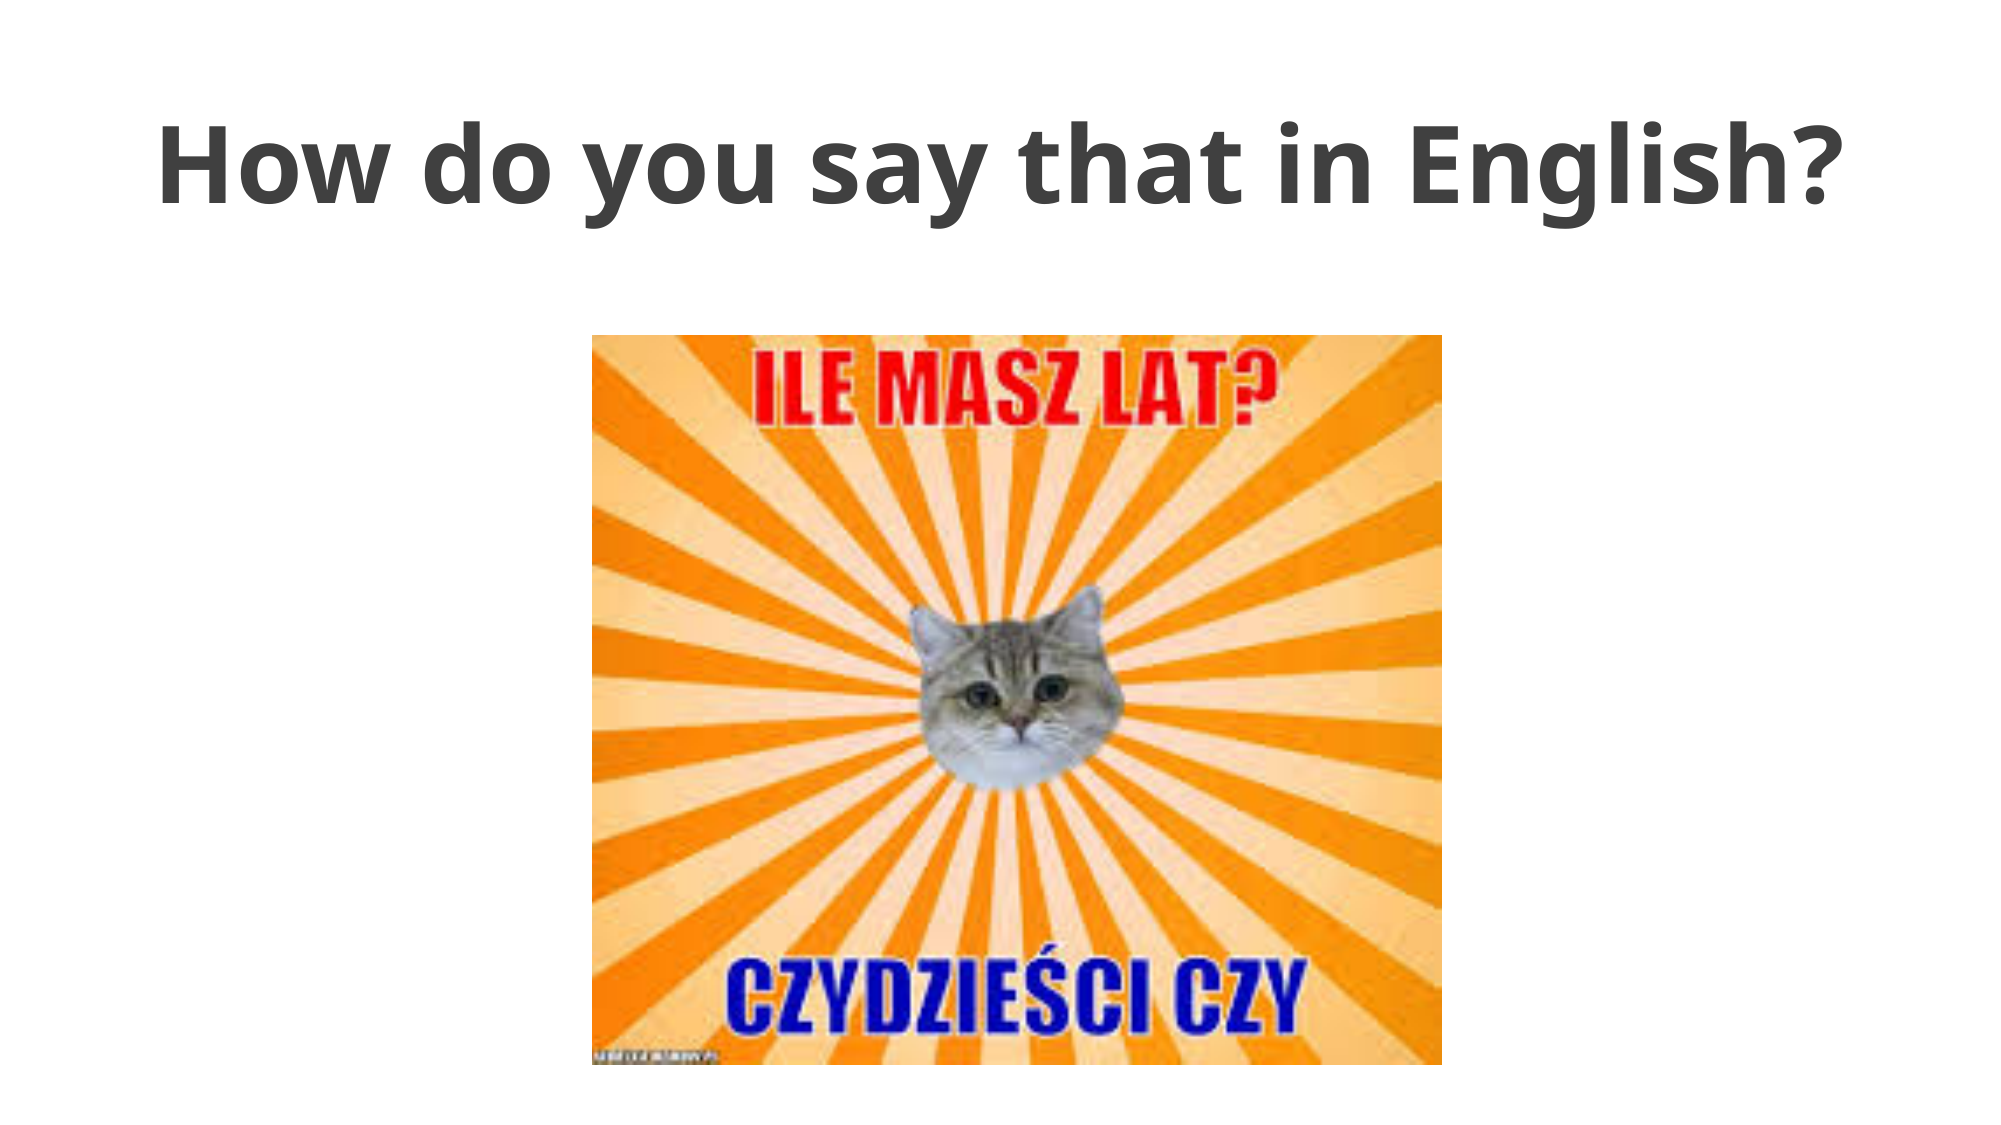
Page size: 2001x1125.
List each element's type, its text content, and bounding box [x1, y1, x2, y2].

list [592, 335, 1442, 1065]
title How do you say that in English? [137, 59, 1863, 278]
